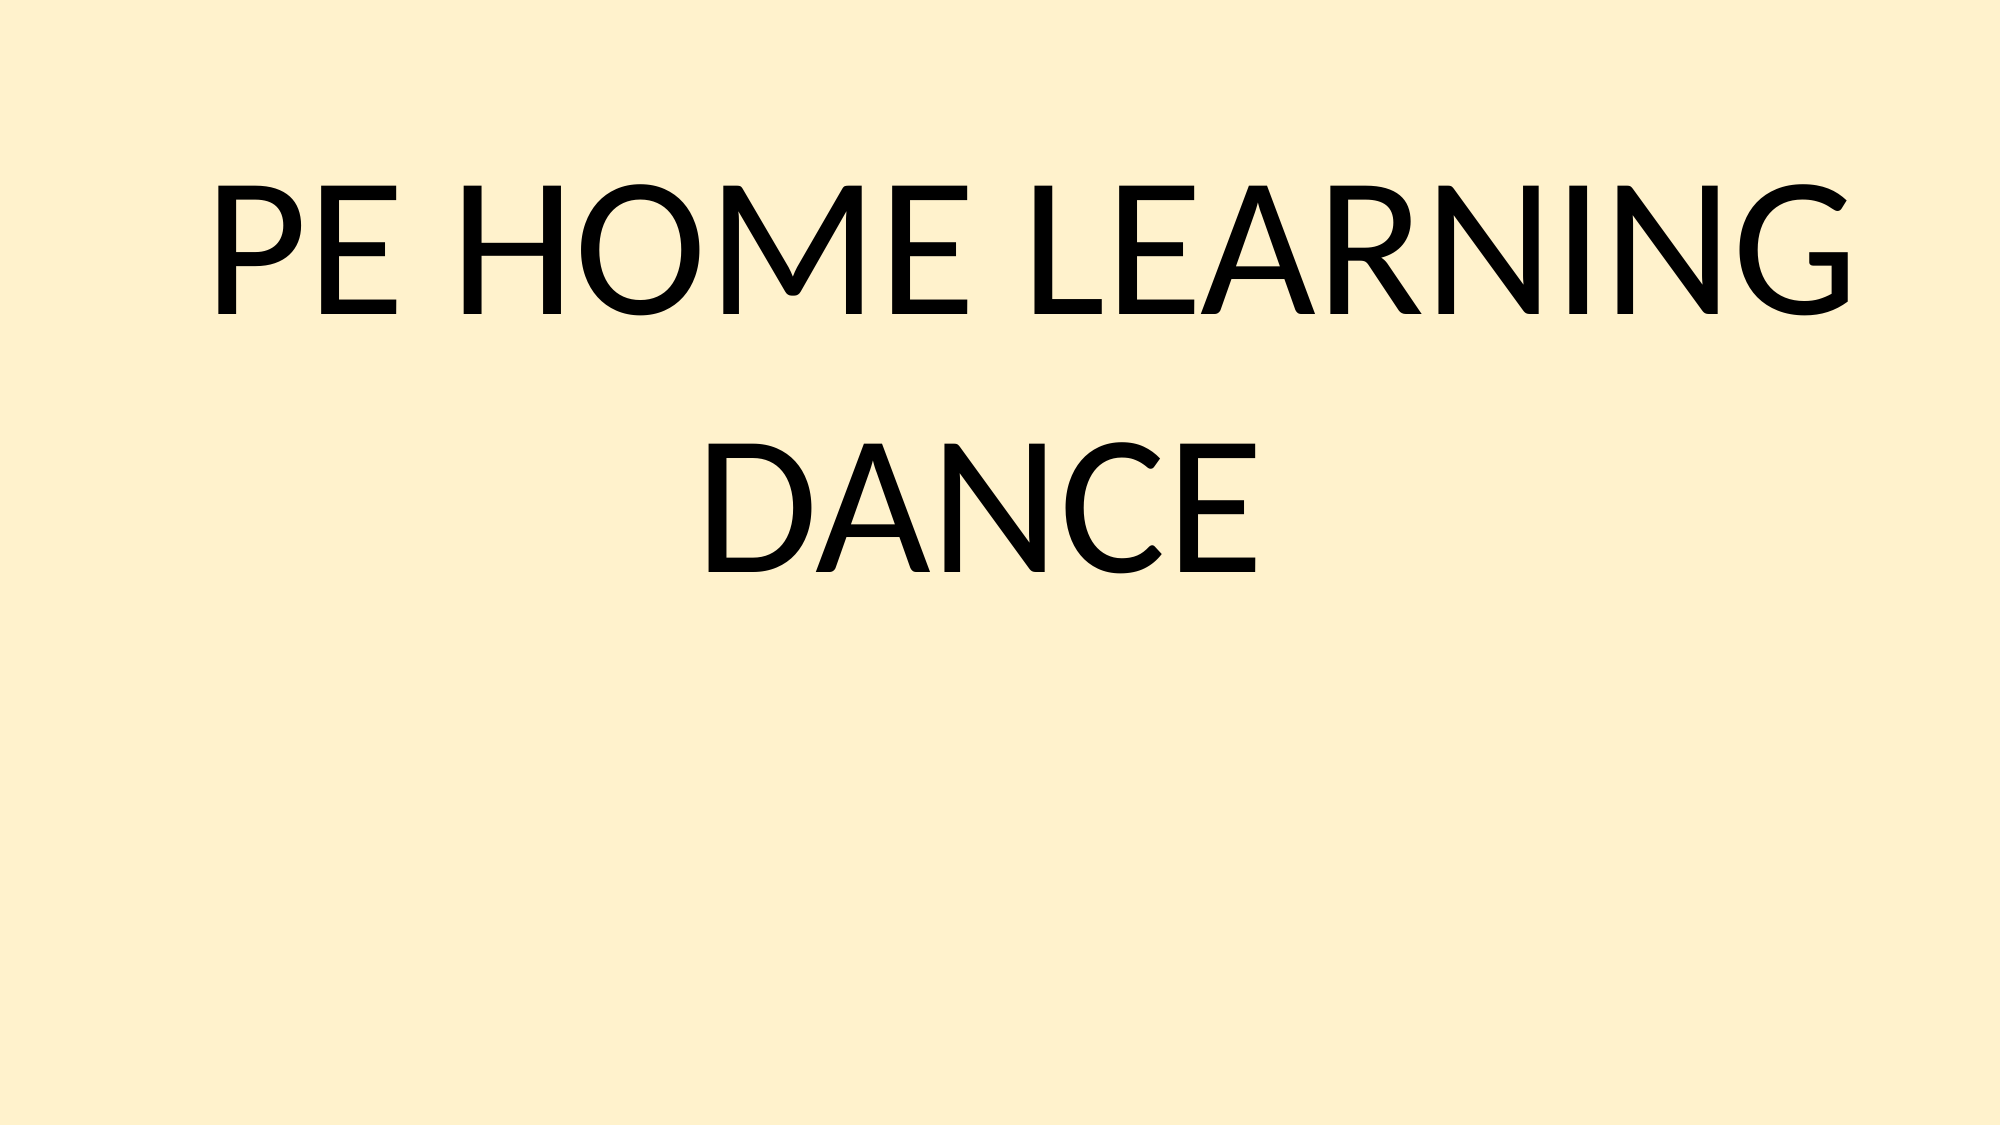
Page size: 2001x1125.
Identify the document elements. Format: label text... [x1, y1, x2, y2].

text_box PE HOME LEARNING [64, 107, 2000, 362]
text_box DANCE [64, 364, 1896, 620]
